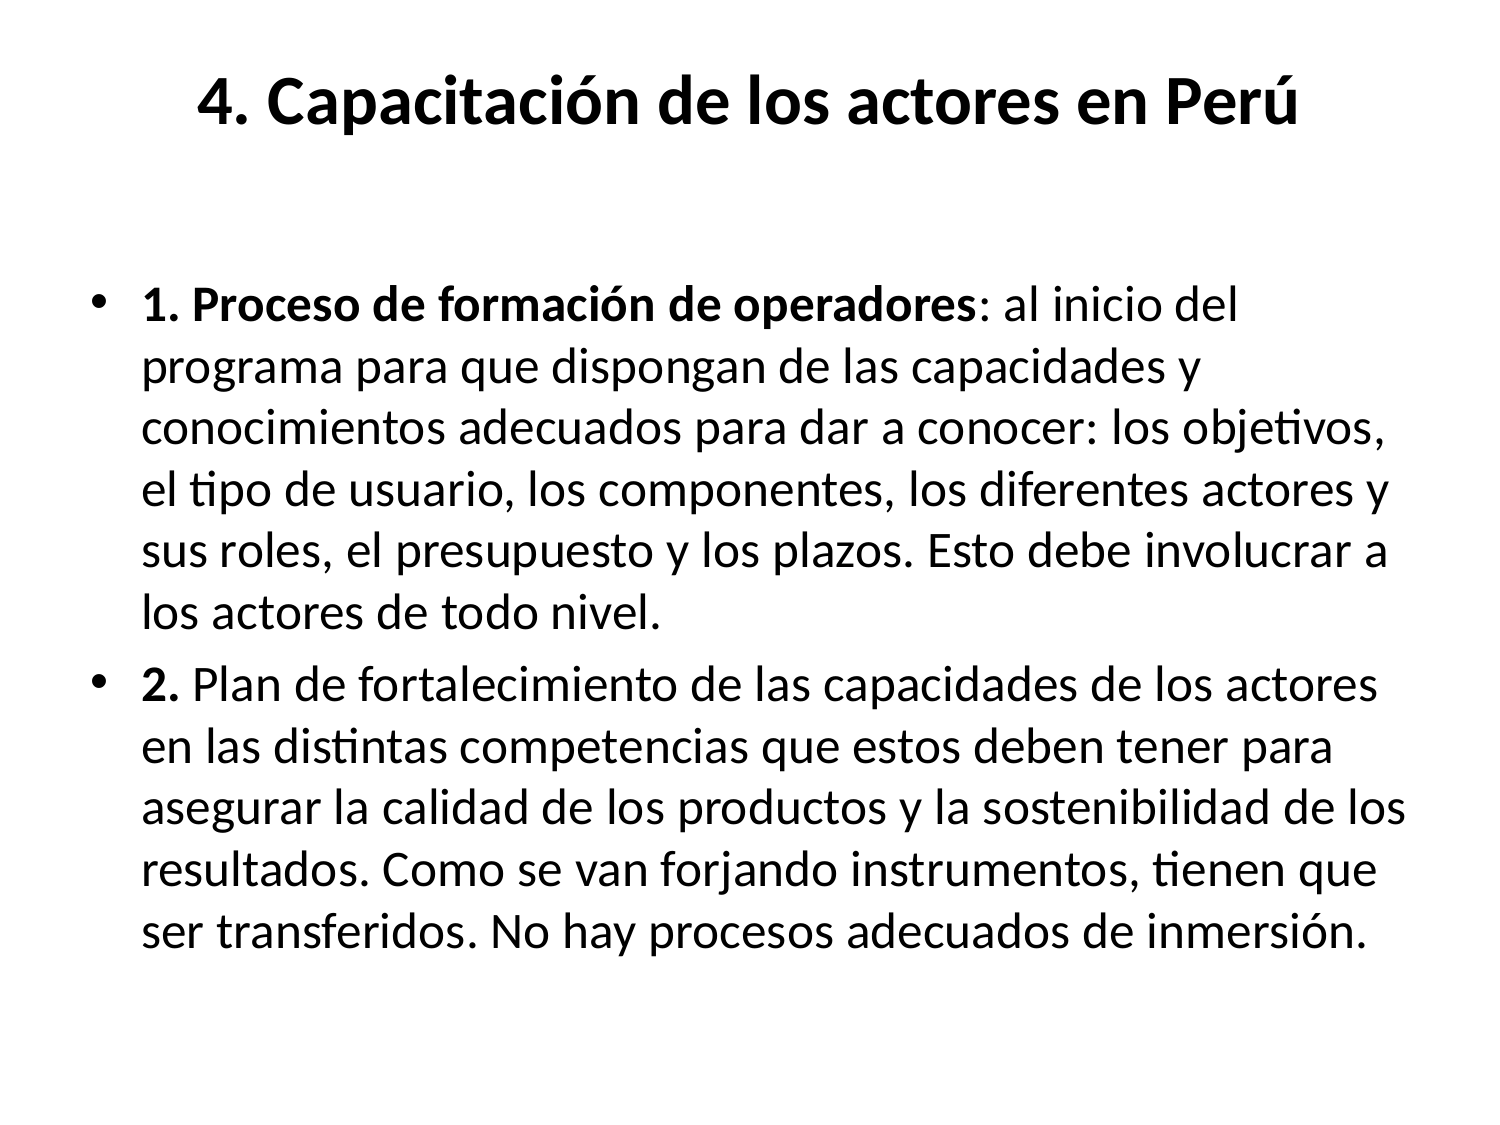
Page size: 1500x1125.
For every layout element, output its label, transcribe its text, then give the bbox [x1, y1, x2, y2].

title 4. Capacitación de los actores en Perú [75, 45, 1425, 233]
list 1. Proceso de formación de operadores: al inicio del programa para que dispongan de las capacidades y conocimientos adecuados para dar a conocer: los objetivos, el tipo de usuario, los componentes, los diferentes actores y sus roles, el presupuesto y los plazos. Esto debe involucrar a los actores de todo nivel. 2. Plan de fortalecimiento de las capacidades de los actores en las distintas competencias que estos deben tener para asegurar la calidad de los productos y la sostenibilidad de los resultados. Como se van forjando instrumentos, tienen que ser transferidos. No hay procesos adecuados de inmersión. [75, 262, 1425, 1005]
